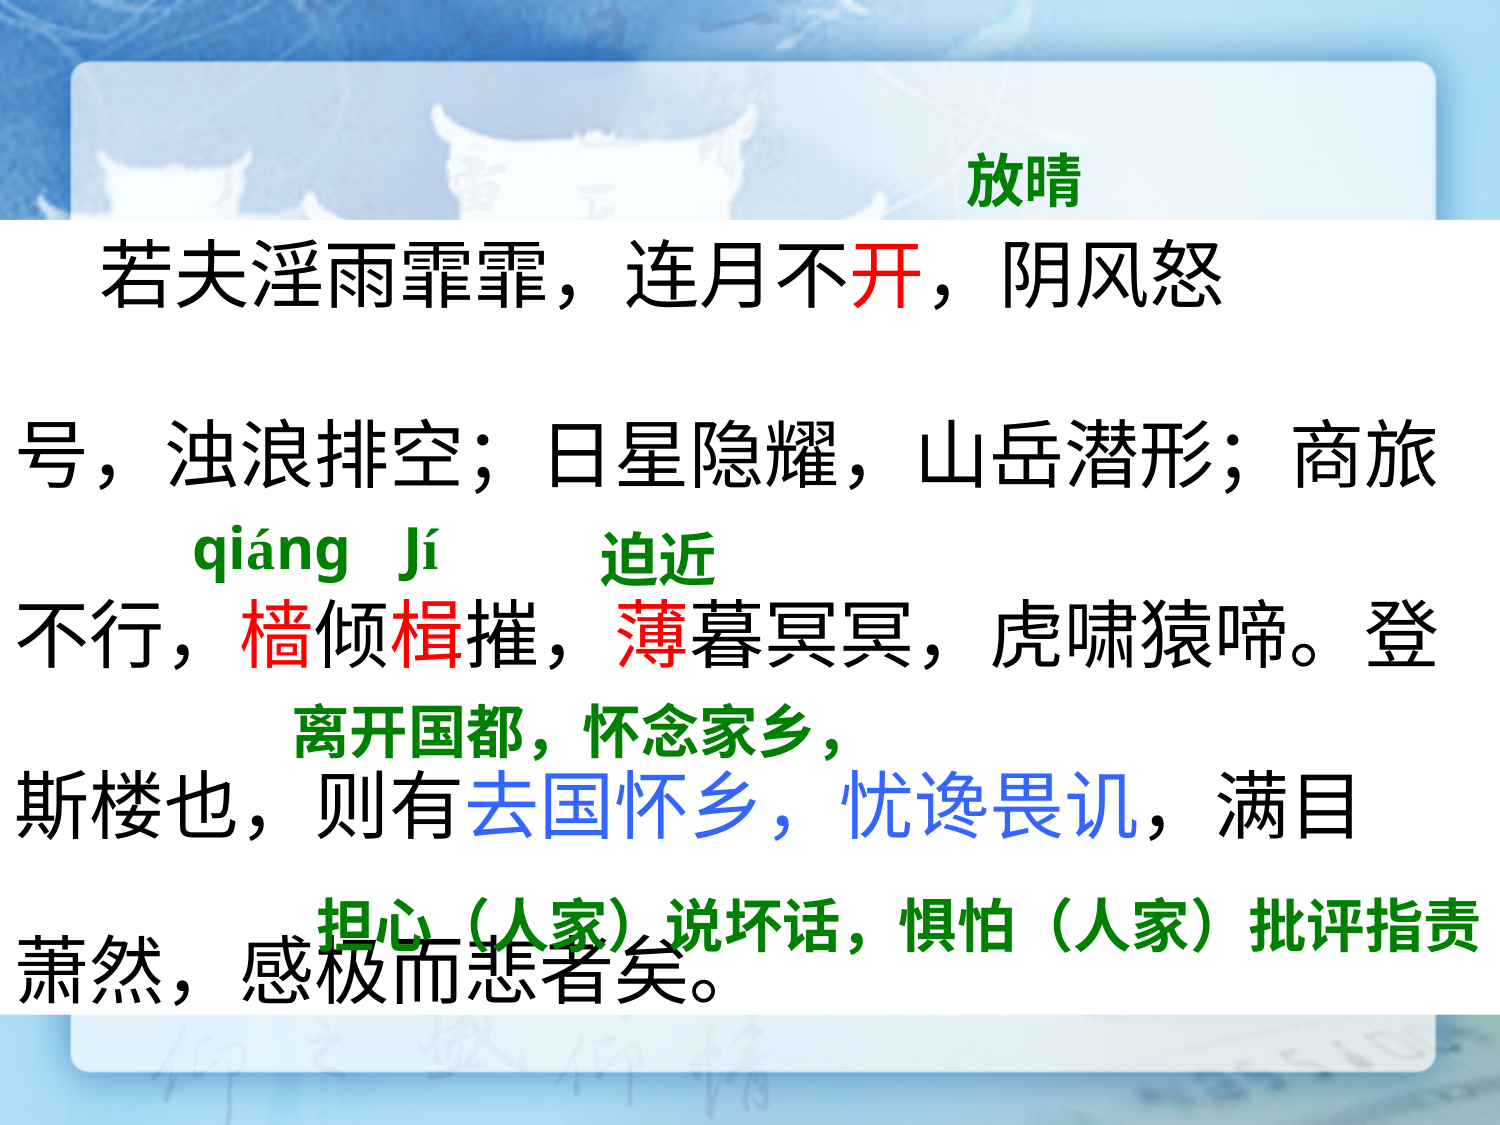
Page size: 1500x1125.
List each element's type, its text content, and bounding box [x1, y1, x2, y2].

picture [0, 0, 1500, 219]
text_box 担心（人家）说坏话，惧怕（人家）批评指责 [301, 881, 1497, 967]
picture [0, 1015, 1500, 1125]
text_box qiáng [177, 503, 366, 589]
text_box 若夫淫雨霏霏，连月不开，阴风怒 号，浊浪排空；日星隐耀，山岳潜形；商旅 不行，樯倾楫摧，薄暮冥冥，虎啸猿啼。登 斯楼也，则有去国怀乡，忧谗畏讥，满目 萧然，感极而悲者矣。 [0, 219, 1500, 1015]
text_box Jí [388, 503, 455, 589]
text_box 离开国都，怀念家乡， [276, 687, 890, 773]
title [225, 14, 1263, 138]
text_box 迫近 [585, 515, 732, 601]
text_box 放晴 [951, 137, 1098, 222]
